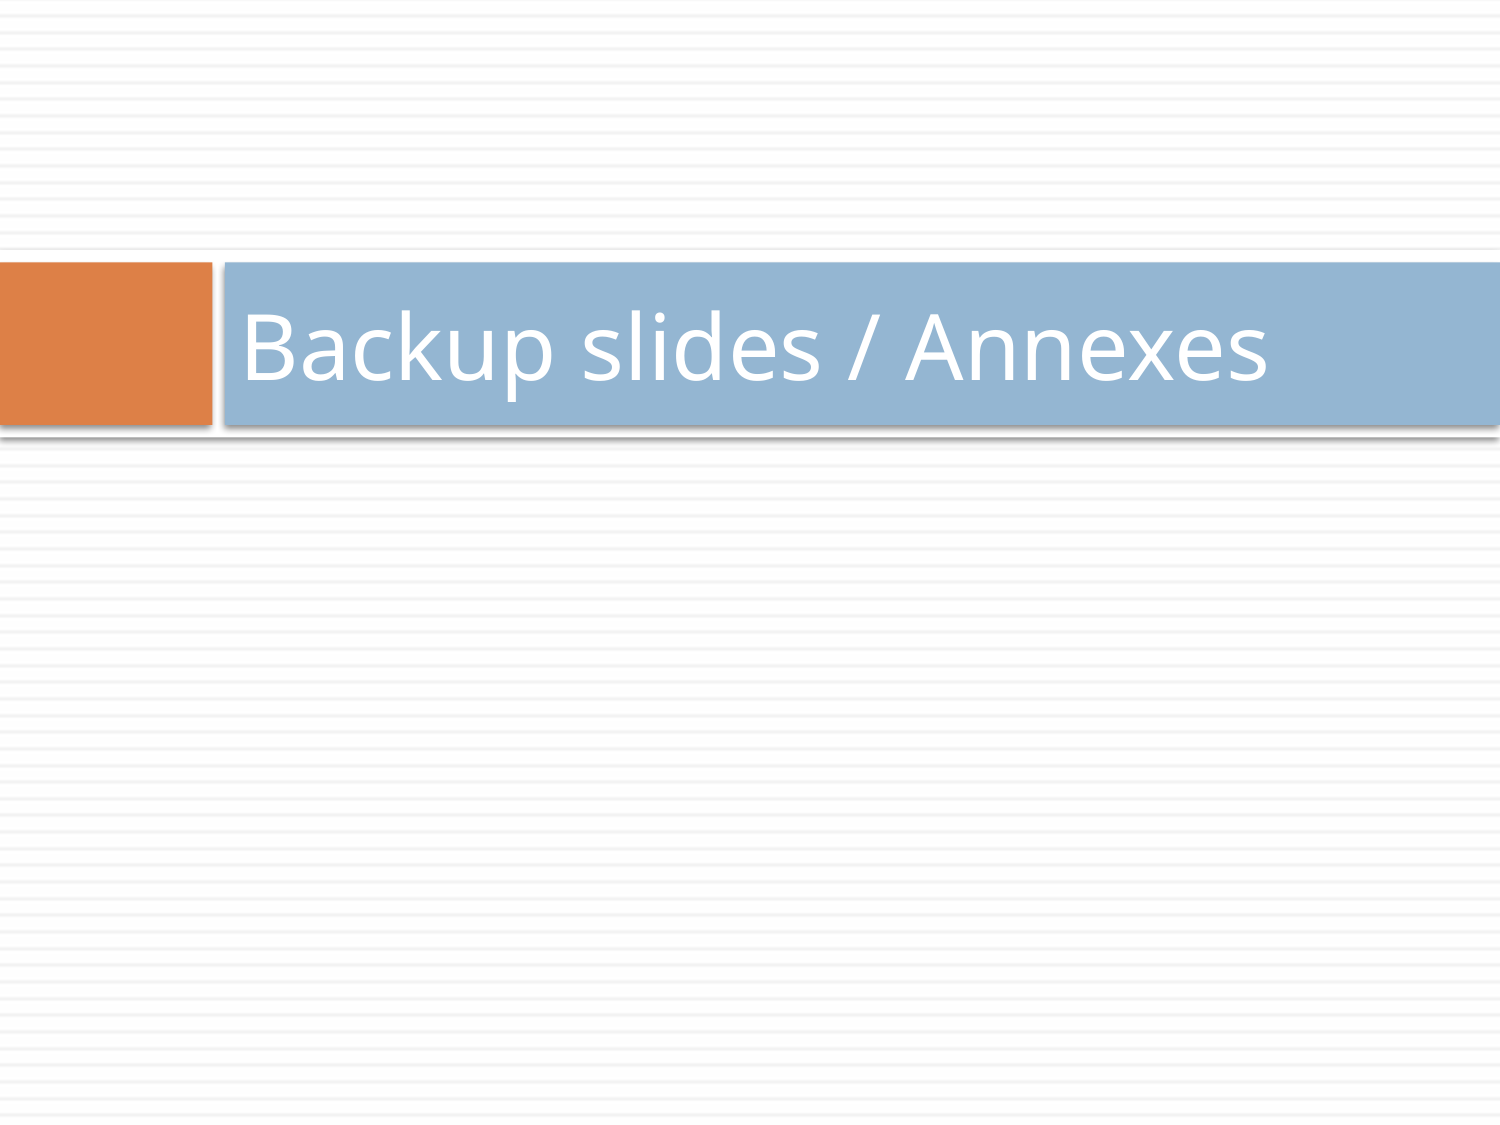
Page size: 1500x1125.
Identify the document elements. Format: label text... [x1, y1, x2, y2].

title Backup slides / Annexes [225, 262, 1475, 425]
